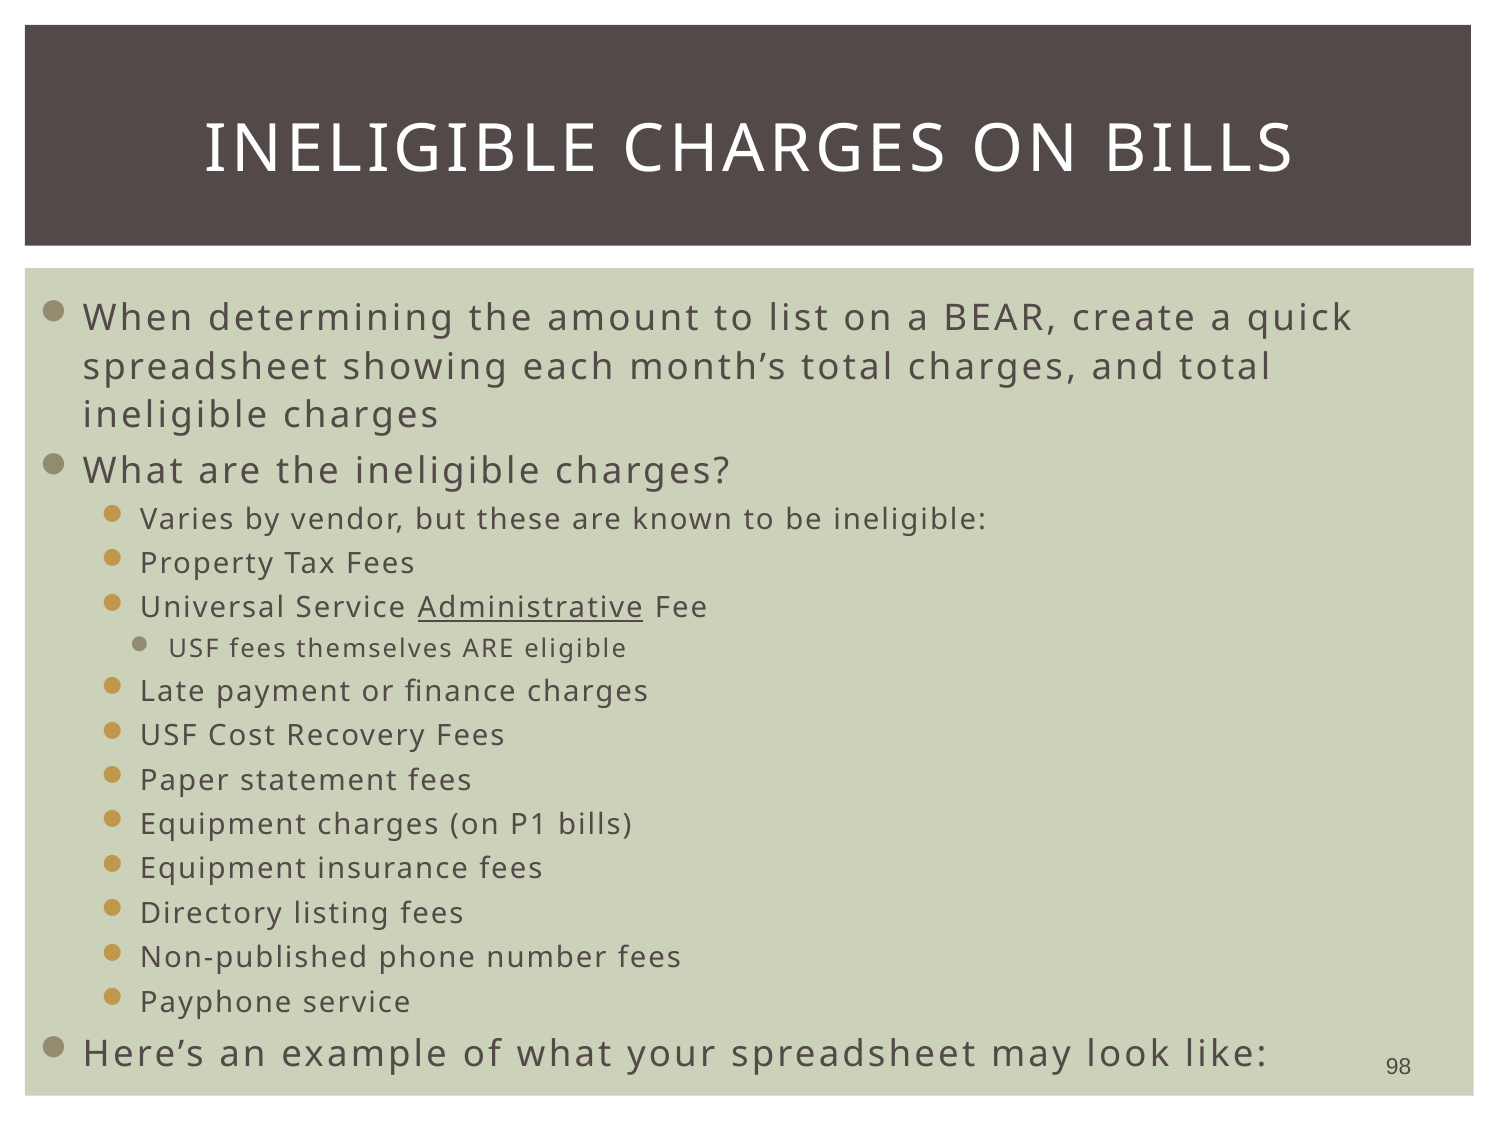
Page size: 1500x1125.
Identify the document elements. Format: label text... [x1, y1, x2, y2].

title Ineligible charges on bills [62, 58, 1438, 232]
list When determining the amount to list on a BEAR, create a quick spreadsheet showing each month’s total charges, and total ineligible charges What are the ineligible charges? Varies by vendor, but these are known to be ineligible: Property Tax Fees Universal Service Administrative Fee USF fees themselves ARE eligible Late payment or finance charges USF Cost Recovery Fees Paper statement fees Equipment charges (on P1 bills) Equipment insurance fees Directory listing fees Non-published phone number fees Payphone service Here’s an example of what your spreadsheet may look like: [24, 282, 1450, 1088]
slide_number 98 [1349, 1041, 1448, 1089]
